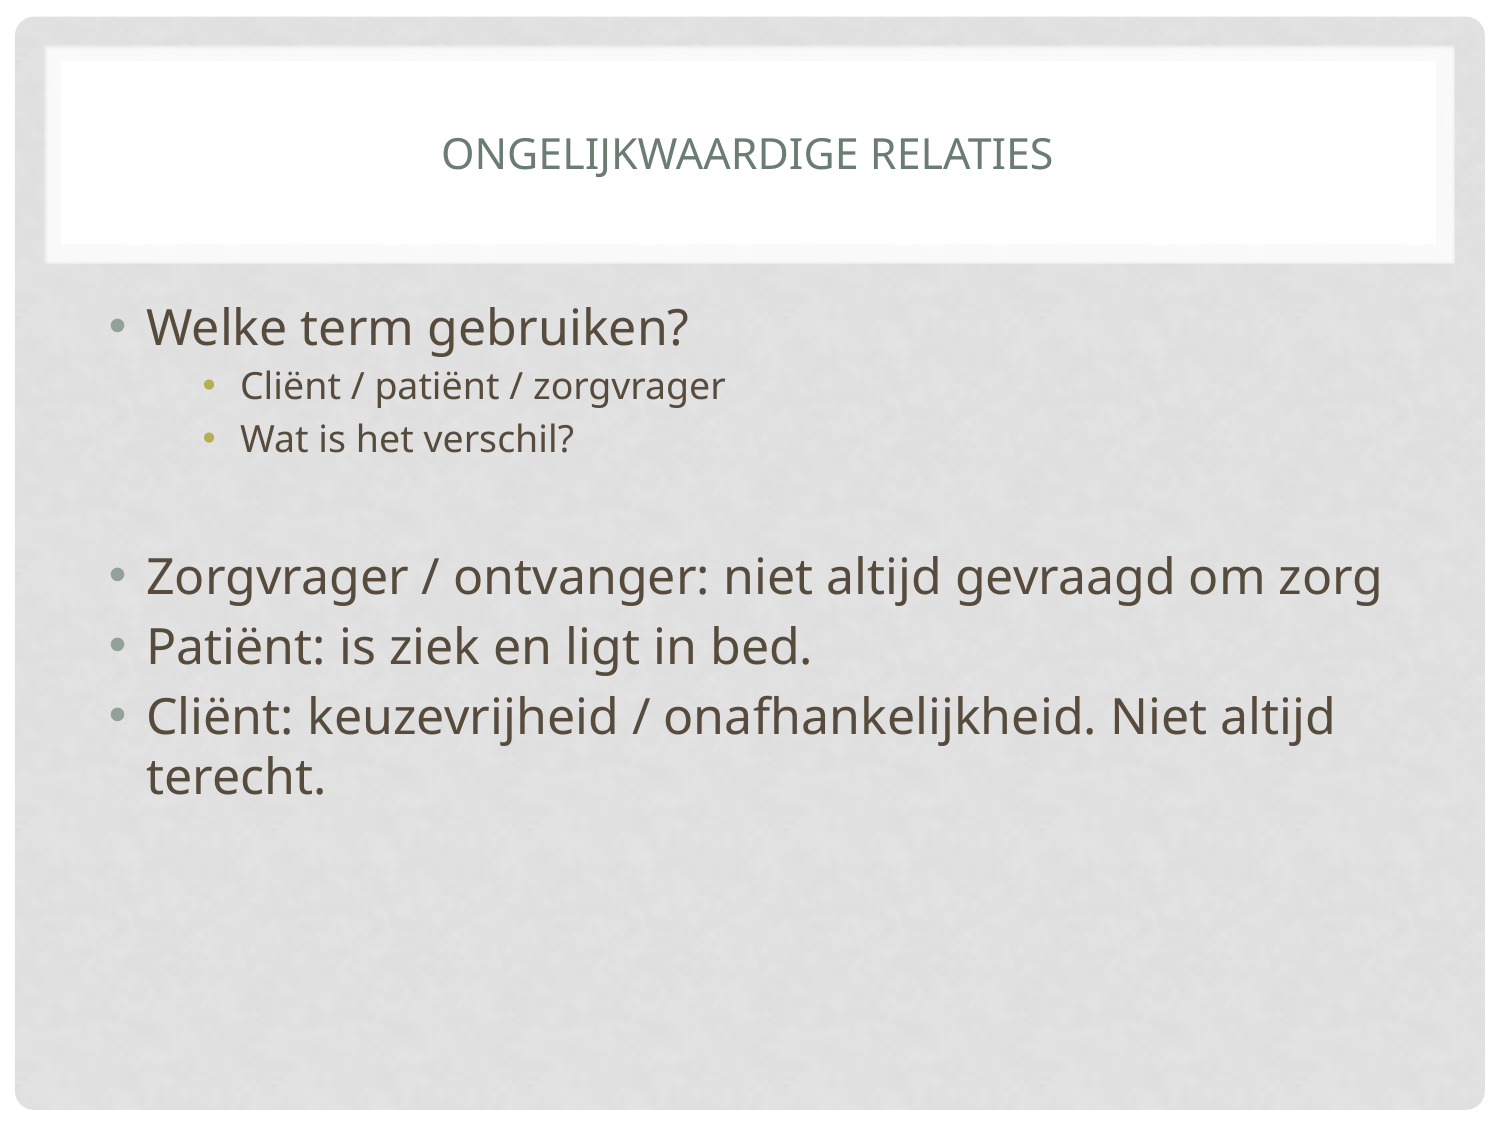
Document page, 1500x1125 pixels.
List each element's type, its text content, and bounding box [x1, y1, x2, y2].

list Welke term gebruiken? Cliënt / patiënt / zorgvrager Wat is het verschil? Zorgvrager / ontvanger: niet altijd gevraagd om zorg Patiënt: is ziek en ligt in bed. Cliënt: keuzevrijheid / onafhankelijkheid. Niet altijd terecht. [75, 287, 1425, 1005]
title Ongelijkwaardige relaties [69, 66, 1425, 238]
